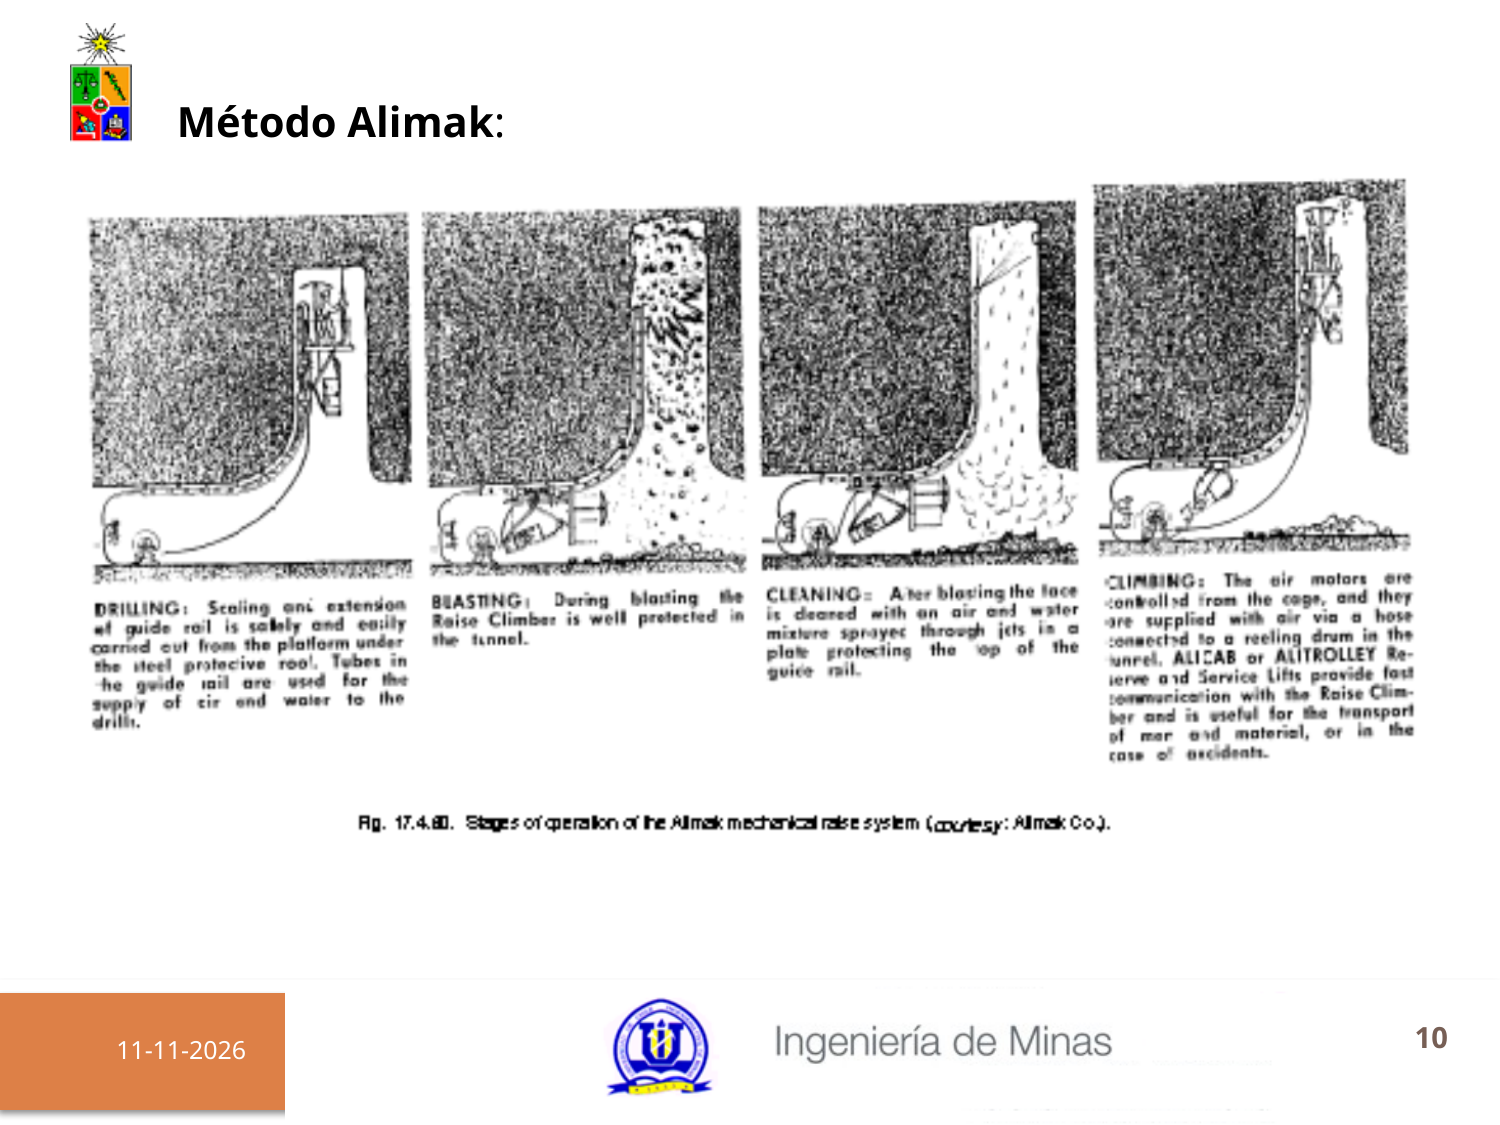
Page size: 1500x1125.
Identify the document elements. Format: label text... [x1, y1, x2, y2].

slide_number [12, 995, 279, 1108]
text_box Método Alimak: [140, 93, 357, 469]
picture [60, 0, 1500, 1125]
